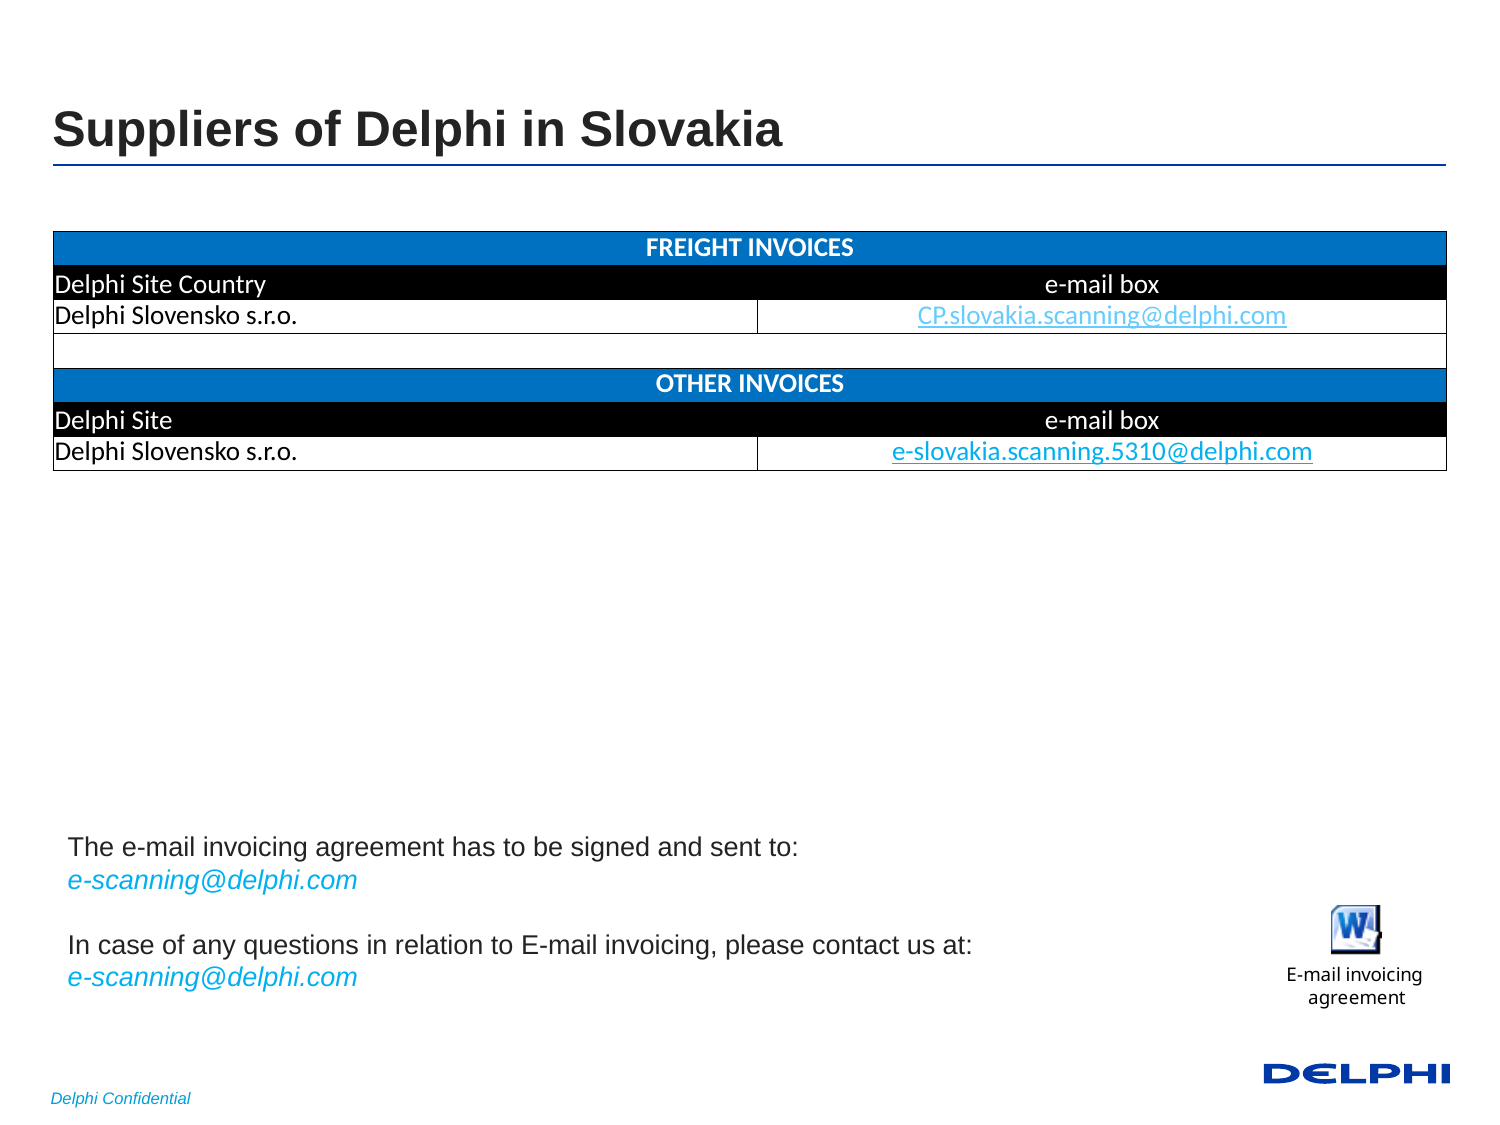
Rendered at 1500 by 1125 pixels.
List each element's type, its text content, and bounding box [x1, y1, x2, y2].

table_cell Delphi Slovensko s.r.o. [54, 437, 757, 470]
table_cell Delphi Slovensko s.r.o. [54, 300, 757, 333]
title Suppliers of Delphi in Slovakia [37, 0, 1478, 164]
table_cell [54, 334, 1446, 368]
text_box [1281, 904, 1432, 1032]
table_cell Delphi Site Country [54, 266, 757, 299]
text_box The e-mail invoicing agreement has to be signed and sent to: e-scanning@delphi.com In case of any questions in relation to E-mail invoicing, please contact us at: e-scanning@delphi.com [53, 822, 1211, 1032]
table_cell e-mail box [758, 403, 1446, 436]
table_cell e-slovakia.scanning.5310@delphi.com [758, 437, 1446, 470]
table_cell CP.slovakia.scanning@delphi.com [758, 300, 1446, 333]
table_cell OTHER INVOICES [54, 369, 1446, 402]
table_cell Delphi Site [54, 403, 757, 436]
table_header FREIGHT INVOICES [54, 232, 1446, 265]
table_cell e-mail box [758, 266, 1446, 299]
